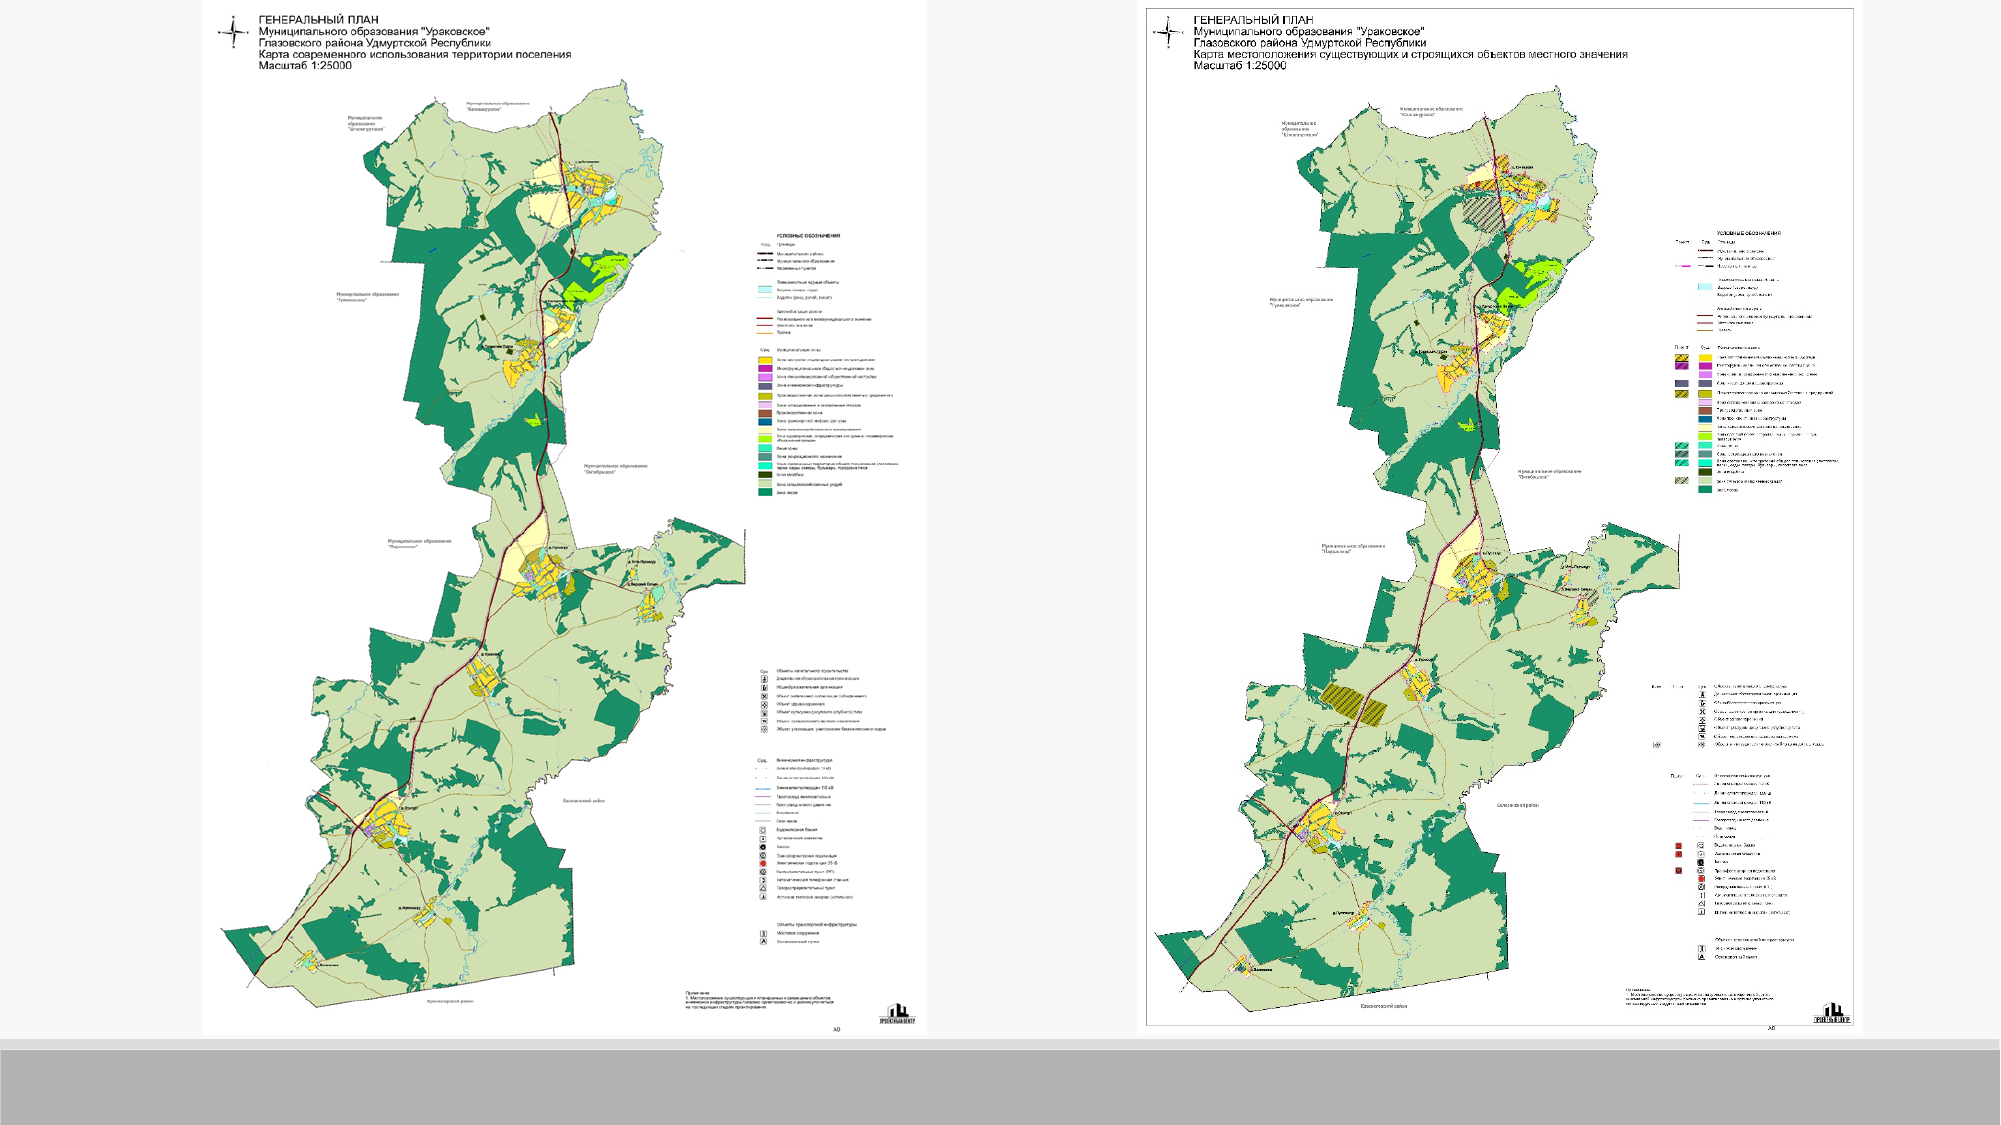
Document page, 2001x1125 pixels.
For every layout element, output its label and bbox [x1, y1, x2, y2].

picture [201, 0, 928, 1035]
picture [1136, 0, 1863, 1034]
